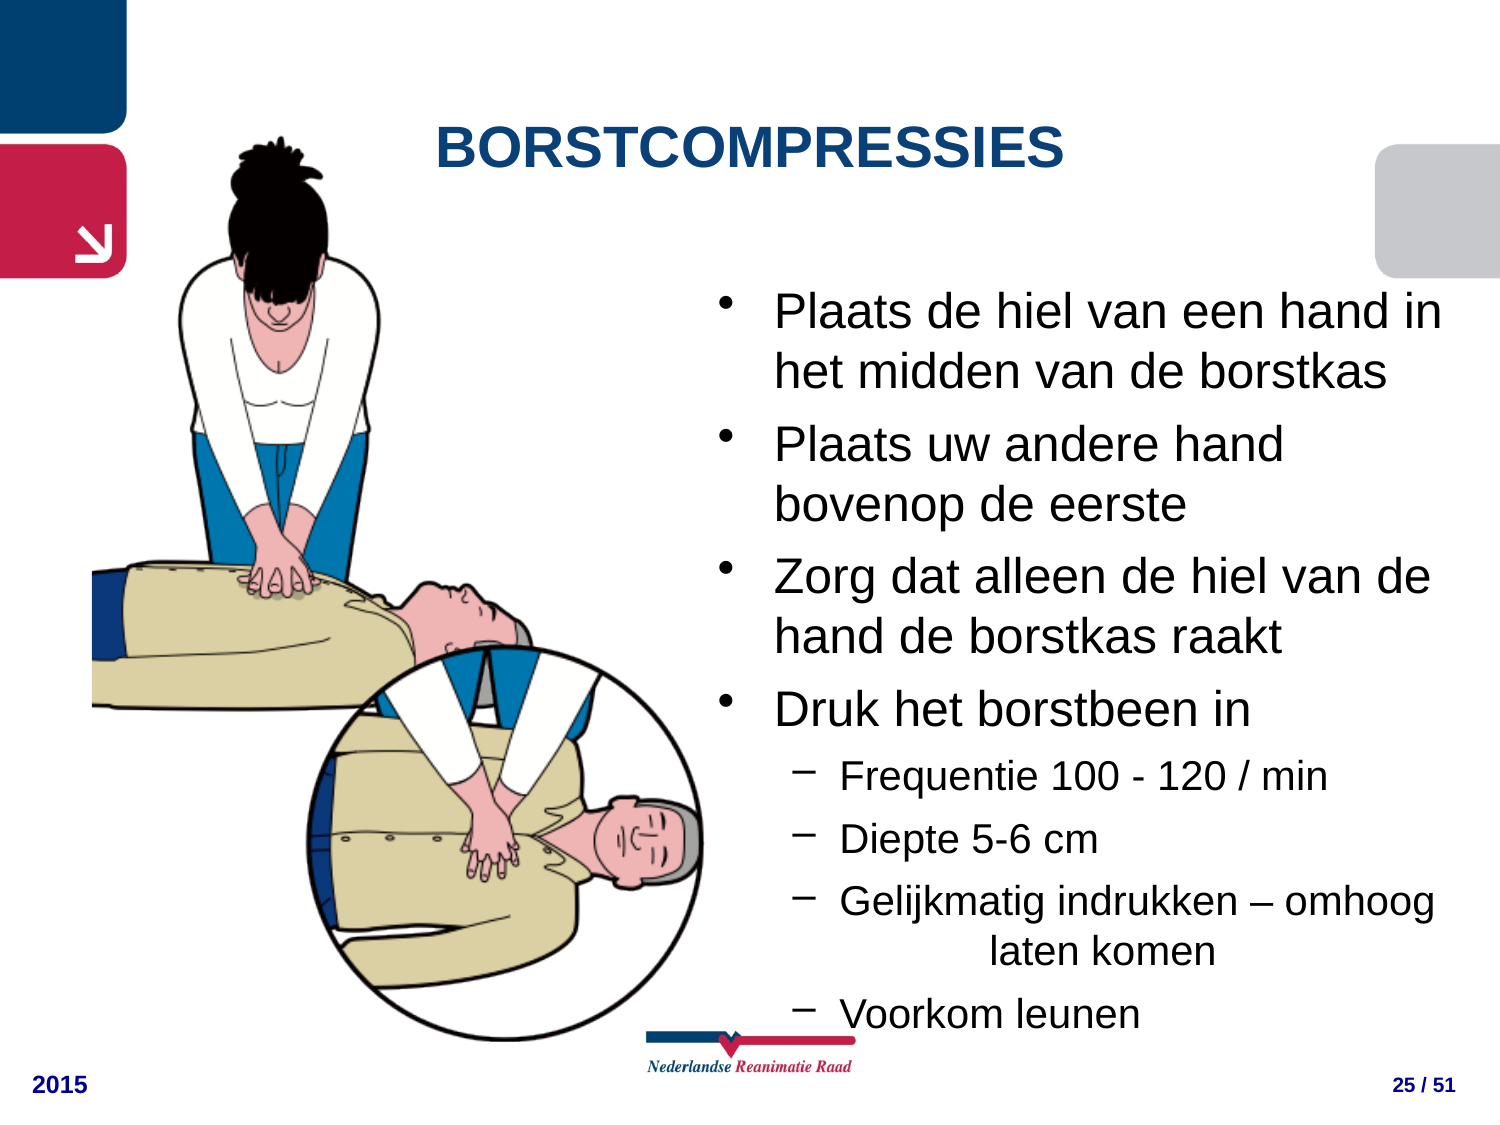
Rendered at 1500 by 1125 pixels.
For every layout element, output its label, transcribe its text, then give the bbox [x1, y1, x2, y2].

picture [0, 0, 1500, 1125]
text_box BORSTCOMPRESSIES [33, 101, 1468, 177]
text_box Plaats de hiel van een hand in het midden van de borstkas Plaats uw andere hand bovenop de eerste Zorg dat alleen de hiel van de hand de borstkas raakt Druk het borstbeen in Frequentie 100 - 120 / min Diepte 5-6 cm Gelijkmatig indrukken – omhoog laten komen Voorkom leunen [702, 271, 1465, 1067]
